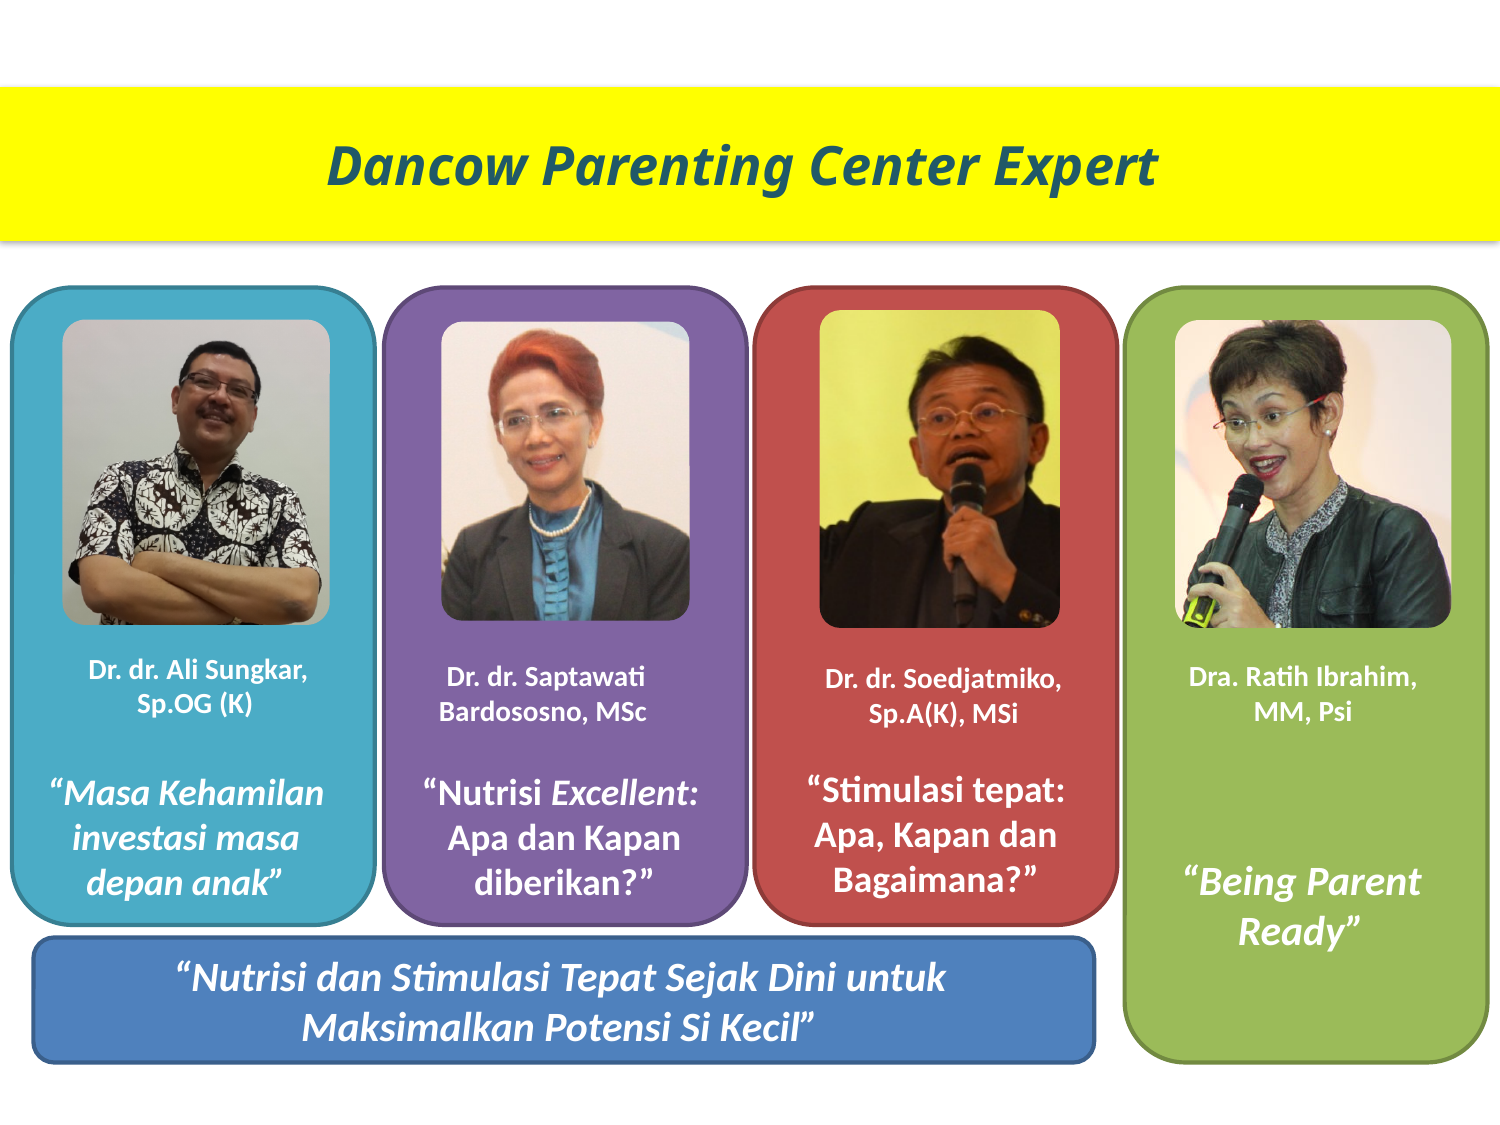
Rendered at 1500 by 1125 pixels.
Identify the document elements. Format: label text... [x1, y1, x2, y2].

text_box [402, 911, 729, 928]
text_box [1122, 285, 1490, 1065]
text_box Dr. dr. Ali Sungkar, Sp.OG (K) [54, 642, 342, 728]
text_box Dr. dr. Soedjatmiko, Sp.A(K), MSi [800, 651, 1088, 737]
picture [43, 319, 349, 625]
text_box Dancow Parenting Center Expert [0, 87, 1500, 241]
picture [1174, 319, 1452, 629]
text_box [31, 935, 1097, 1065]
picture [441, 321, 690, 621]
text_box “Nutrisi dan Stimulasi Tepat Sejak Dini untuk Maksimalkan Potensi Si Kecil” [54, 941, 1066, 1057]
text_box [381, 285, 749, 897]
text_box Dra. Ratih Ibrahim, MM, Psi [1159, 649, 1447, 735]
text_box [30, 911, 357, 928]
text_box “Masa Kehamilan investasi masa depan anak” [4, 760, 368, 911]
text_box [9, 285, 377, 897]
text_box “Stimulasi tepat: Apa, Kapan dan Bagaimana?” [754, 757, 1118, 908]
text_box [769, 908, 1102, 928]
text_box “Being Parent Ready” [1132, 846, 1470, 962]
text_box Dr. dr. Saptawati Bardososno, MSc [402, 649, 690, 735]
text_box [752, 285, 1120, 879]
picture [819, 309, 1061, 629]
text_box “Nutrisi Excellent: Apa dan Kapan diberikan?” [389, 760, 740, 911]
